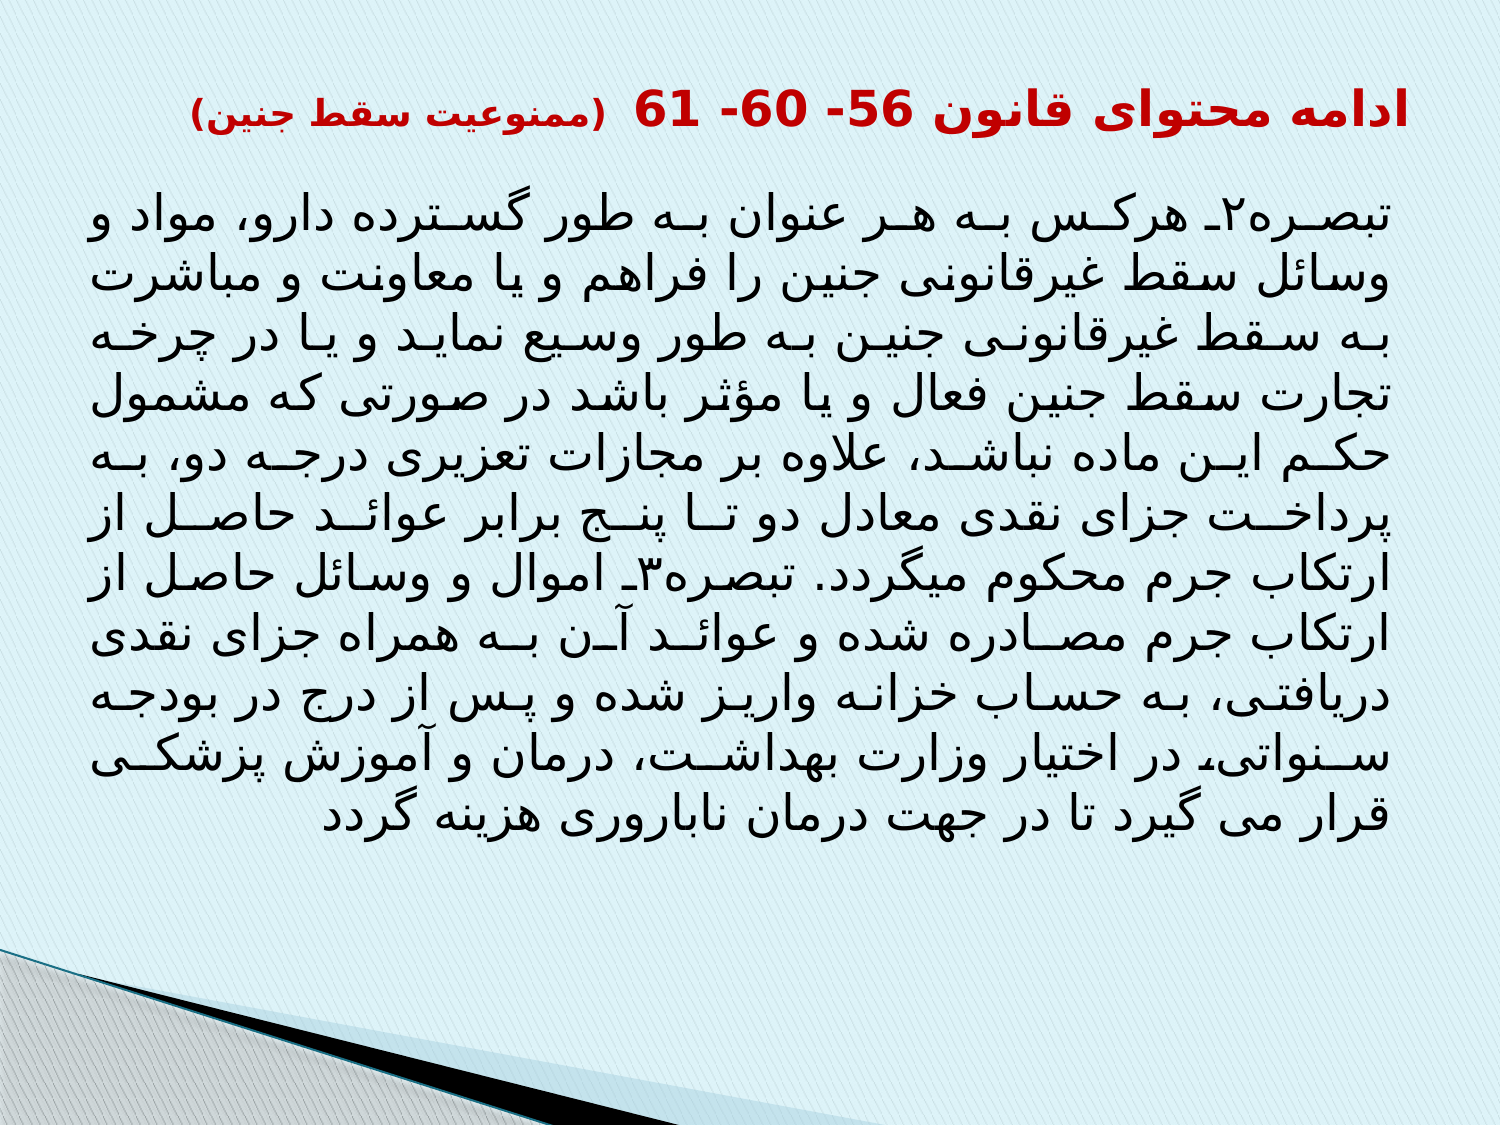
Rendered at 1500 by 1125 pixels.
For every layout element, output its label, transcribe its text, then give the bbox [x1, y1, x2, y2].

title ادامه محتوای قانون 56- 60- 61 (ممنوعیت سقط جنین) [75, 45, 1425, 149]
list تبصره۲ـ هرکس به هر عنوان به طور گسترده دارو، مواد و وسائل سقط غیرقانونی جنین را فراهم و یا معاونت و مباشرت به سقط غیرقانونی جنین به طور وسیع نماید و یا در چرخه تجارت سقط جنین فعال و یا مؤثر باشد در صورتی که مشمول حکم این ماده نباشد، علاوه بر مجازات تعزیری درجه دو، به پرداخت جزای نقدی معادل دو تا پنج برابر عوائد حاصل از ارتکاب جرم محکوم می­گردد. تبصره۳ـ اموال و وسائل حاصل از ارتکاب جرم مصادره شده و عوائد آن به همراه جزای نقدی دریافتی، به حساب خزانه واریز شده و پس از درج در بودجه سنواتی، در اختیار وزارت بهداشت، درمان و آموزش پزشکی قرار می گیرد تا در جهت درمان ناباروری هزینه گردد [75, 172, 1425, 916]
